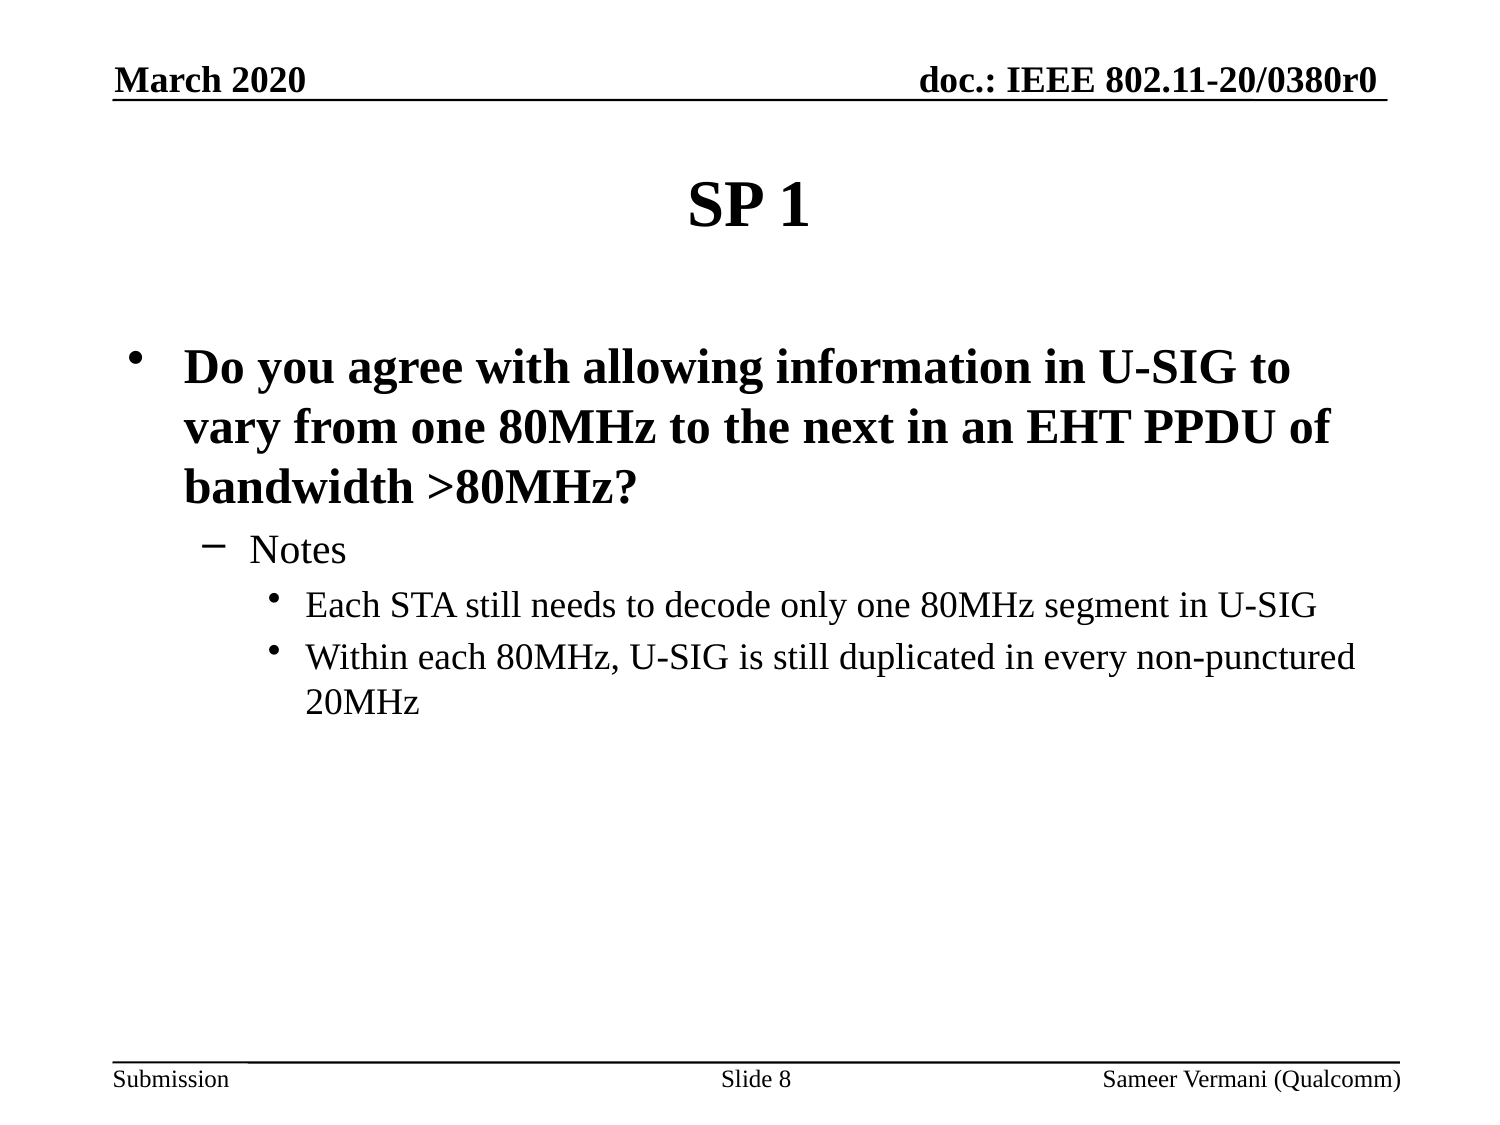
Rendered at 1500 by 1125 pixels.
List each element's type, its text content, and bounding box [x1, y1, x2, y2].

list Do you agree with allowing information in U-SIG to vary from one 80MHz to the next in an EHT PPDU of bandwidth >80MHz? Notes Each STA still needs to decode only one 80MHz segment in U-SIG Within each 80MHz, U-SIG is still duplicated in every non-punctured 20MHz [112, 326, 1388, 1002]
slide_number Slide 8 [712, 1061, 800, 1093]
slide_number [114, 54, 354, 101]
footer Sameer Vermani (Qualcomm) [1062, 1061, 1402, 1093]
title SP 1 [112, 112, 1388, 288]
